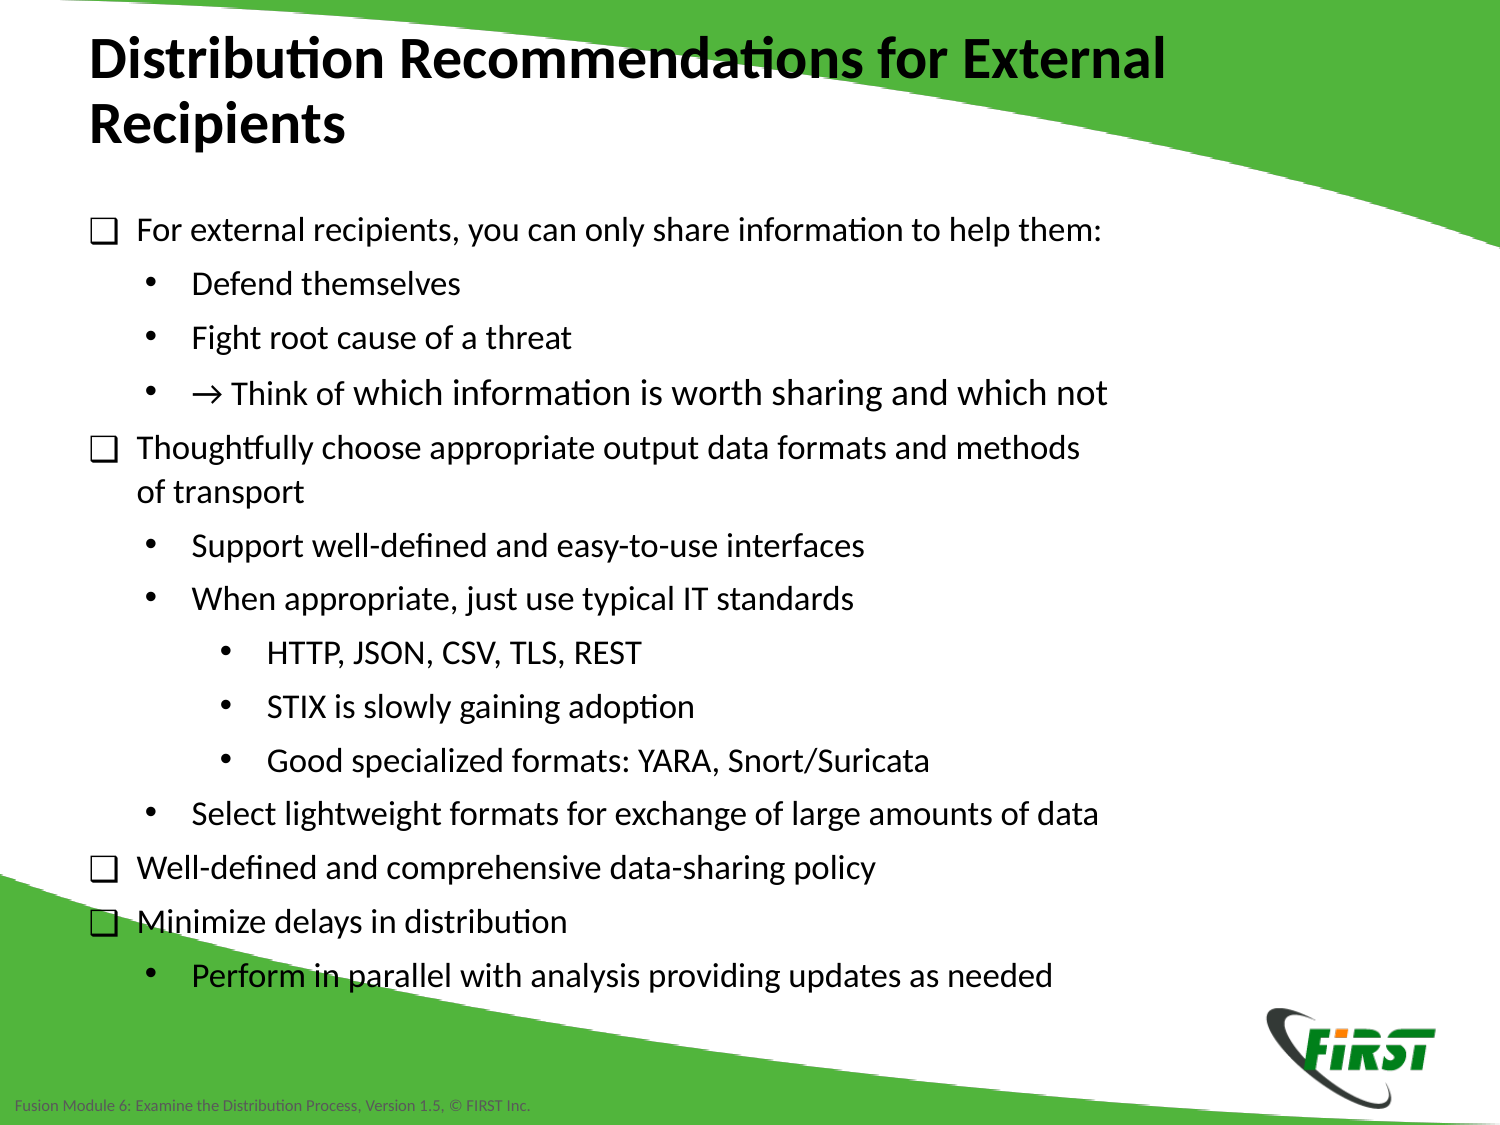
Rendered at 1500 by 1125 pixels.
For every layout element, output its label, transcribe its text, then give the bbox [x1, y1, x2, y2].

text_box Distribution Recommendations for External Recipients [75, 57, 1425, 125]
picture [0, 0, 1500, 1125]
text_box For external recipients, you can only share information to help them: Defend themselves Fight root cause of a threat → Think of which information is worth sharing and which not Thoughtfully choose appropriate output data formats and methods of transport Support well-defined and easy-to-use interfaces When appropriate, just use typical IT standards HTTP, JSON, CSV, TLS, REST STIX is slowly gaining adoption Good specialized formats: YARA, Snort/Suricata Select lightweight formats for exchange of large amounts of data Well-defined and comprehensive data-sharing policy Minimize delays in distribution Perform in parallel with analysis providing updates as needed [73, 197, 1429, 904]
